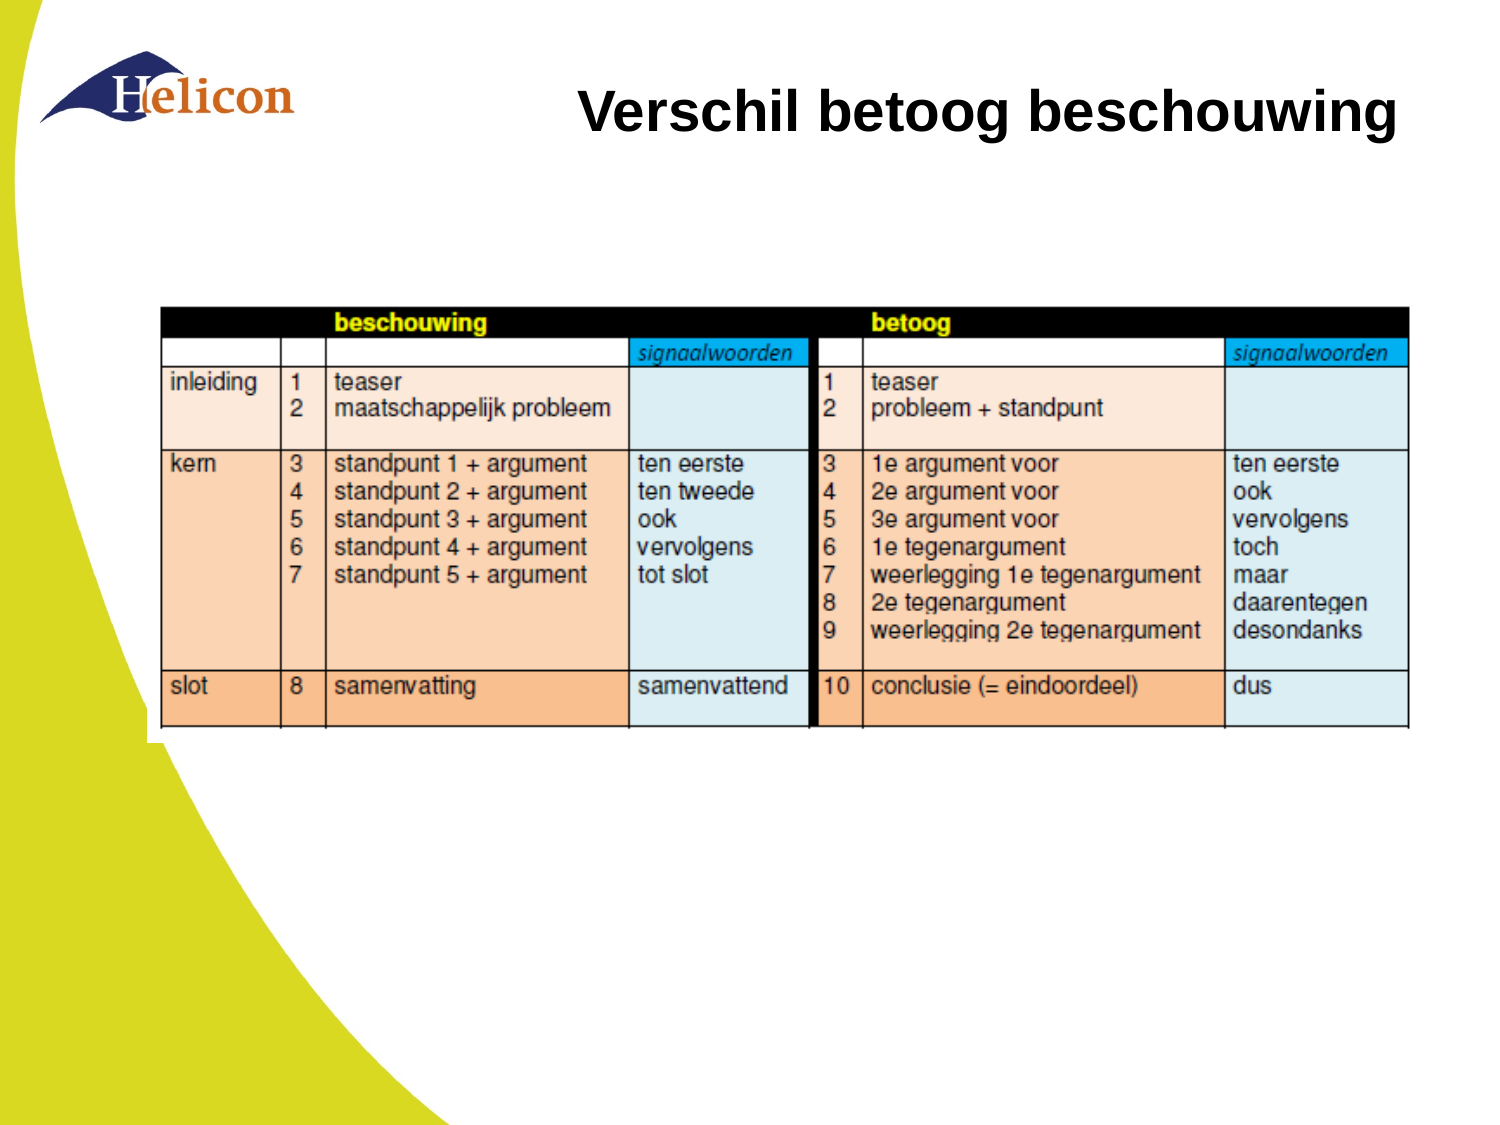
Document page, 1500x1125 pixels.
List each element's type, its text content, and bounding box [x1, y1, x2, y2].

picture [0, 0, 1500, 1125]
title Verschil betoog beschouwing [324, 54, 1415, 161]
